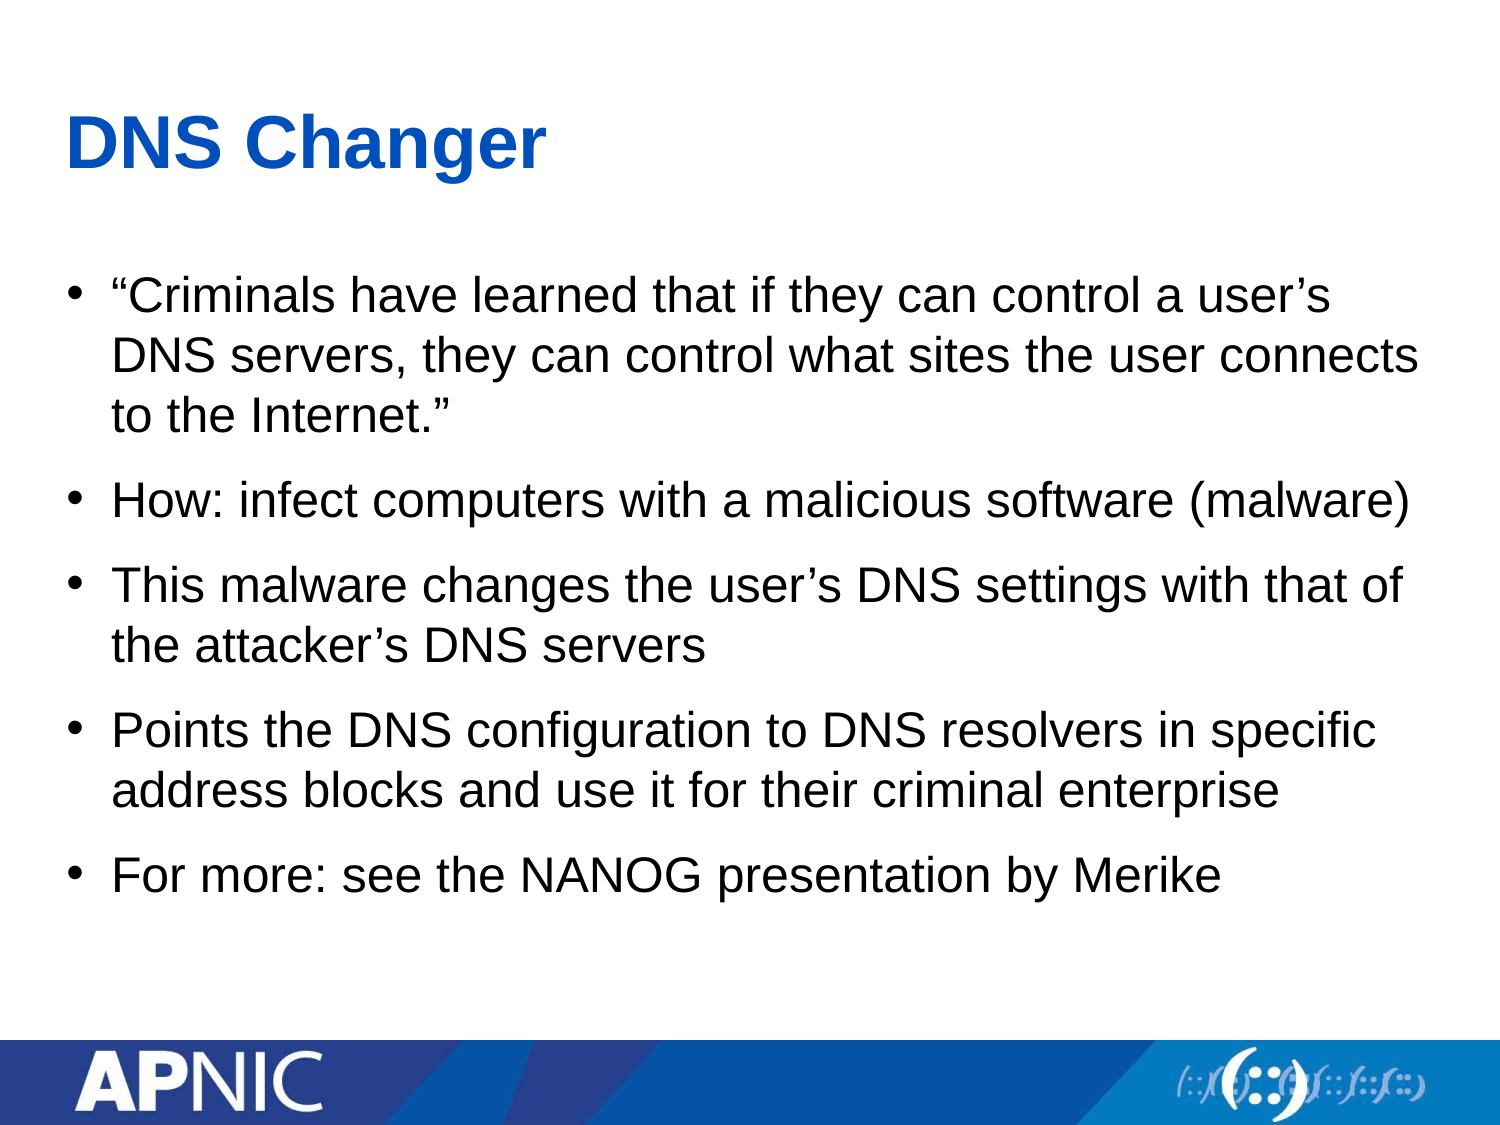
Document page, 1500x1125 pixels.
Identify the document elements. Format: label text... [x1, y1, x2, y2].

list “Criminals have learned that if they can control a user’s DNS servers, they can control what sites the user connects to the Internet.” How: infect computers with a malicious software (malware) This malware changes the user’s DNS settings with that of the attacker’s DNS servers Points the DNS configuration to DNS resolvers in specific address blocks and use it for their criminal enterprise For more: see the NANOG presentation by Merike [66, 262, 1437, 1012]
title DNS Changer [64, 45, 1436, 233]
picture [0, 1040, 1500, 1125]
